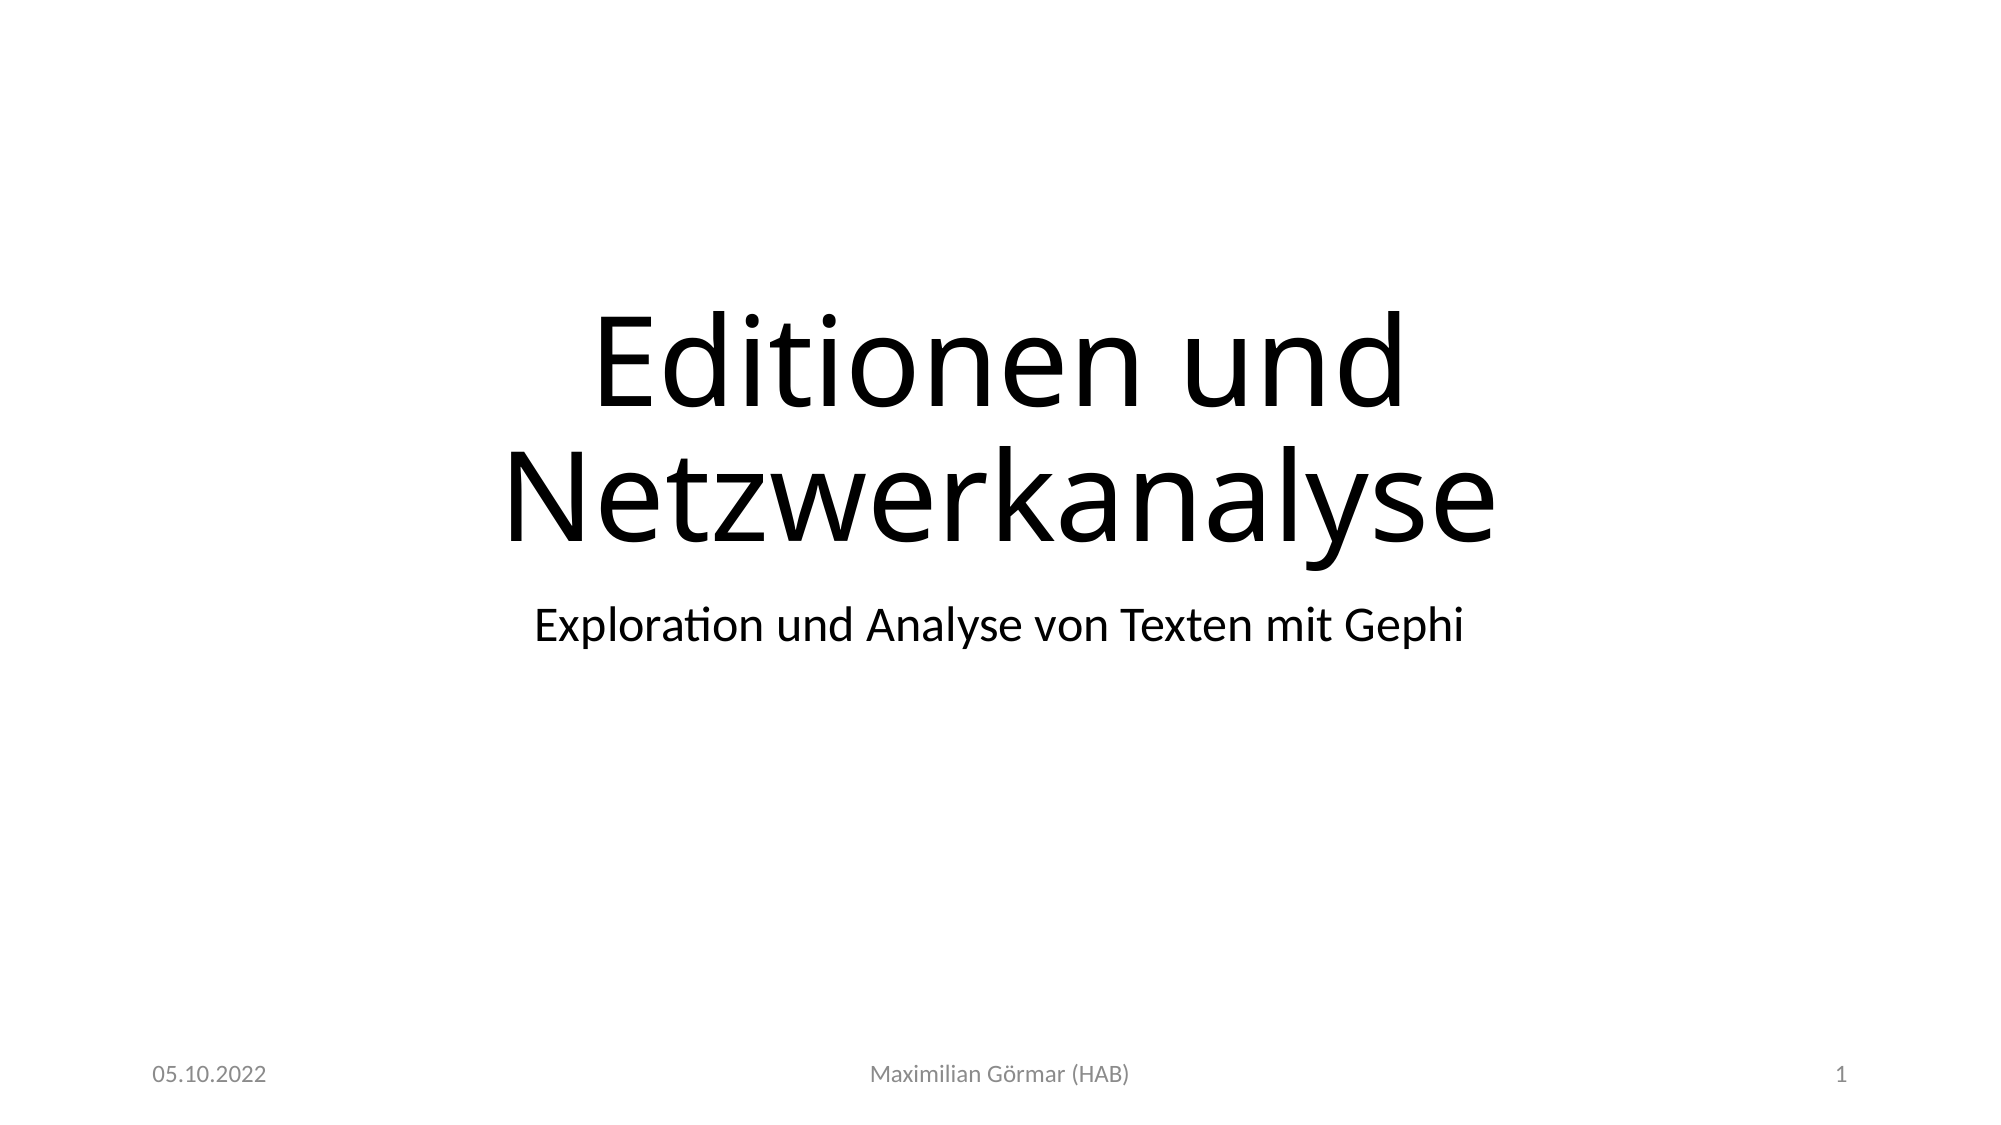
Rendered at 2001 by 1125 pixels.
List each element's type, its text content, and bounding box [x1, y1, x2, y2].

subtitle Exploration und Analyse von Texten mit Gephi [249, 590, 1750, 863]
footer Maximilian Görmar (HAB) [662, 1042, 1338, 1103]
slide_number 1 [1412, 1042, 1863, 1103]
title Editionen und Netzwerkanalyse [249, 184, 1750, 576]
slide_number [137, 1042, 588, 1103]
